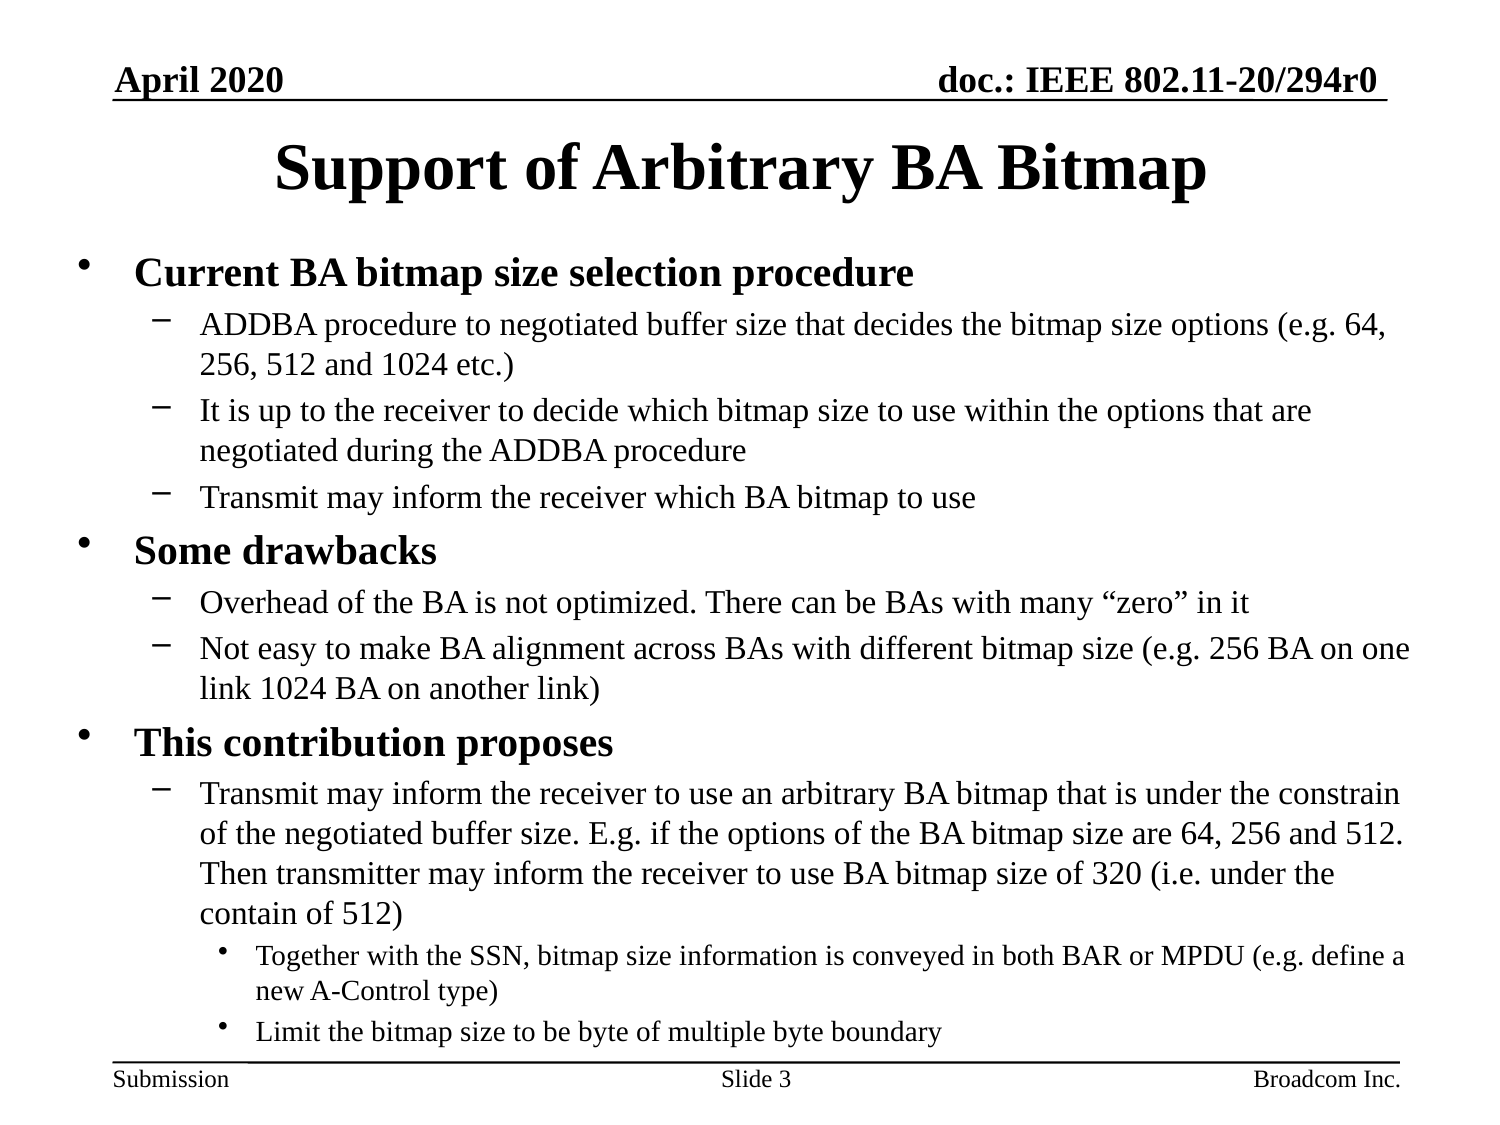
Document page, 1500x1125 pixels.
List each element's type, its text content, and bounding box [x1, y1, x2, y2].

slide_number Slide 3 [712, 1061, 800, 1093]
list Current BA bitmap size selection procedure ADDBA procedure to negotiated buffer size that decides the bitmap size options (e.g. 64, 256, 512 and 1024 etc.) It is up to the receiver to decide which bitmap size to use within the options that are negotiated during the ADDBA procedure Transmit may inform the receiver which BA bitmap to use Some drawbacks Overhead of the BA is not optimized. There can be BAs with many “zero” in it Not easy to make BA alignment across BAs with different bitmap size (e.g. 256 BA on one link 1024 BA on another link) This contribution proposes Transmit may inform the receiver to use an arbitrary BA bitmap that is under the constrain of the negotiated buffer size. E.g. if the options of the BA bitmap size are 64, 256 and 512. Then transmitter may inform the receiver to use BA bitmap size of 320 (i.e. under the contain of 512) Together with the SSN, bitmap size information is conveyed in both BAR or MPDU (e.g. define a new A-Control type) Limit the bitmap size to be byte of multiple byte boundary [62, 237, 1450, 1038]
footer Broadcom Inc. [1250, 1061, 1402, 1093]
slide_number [114, 54, 286, 75]
title Support of Arbitrary BA Bitmap [112, 75, 1388, 250]
